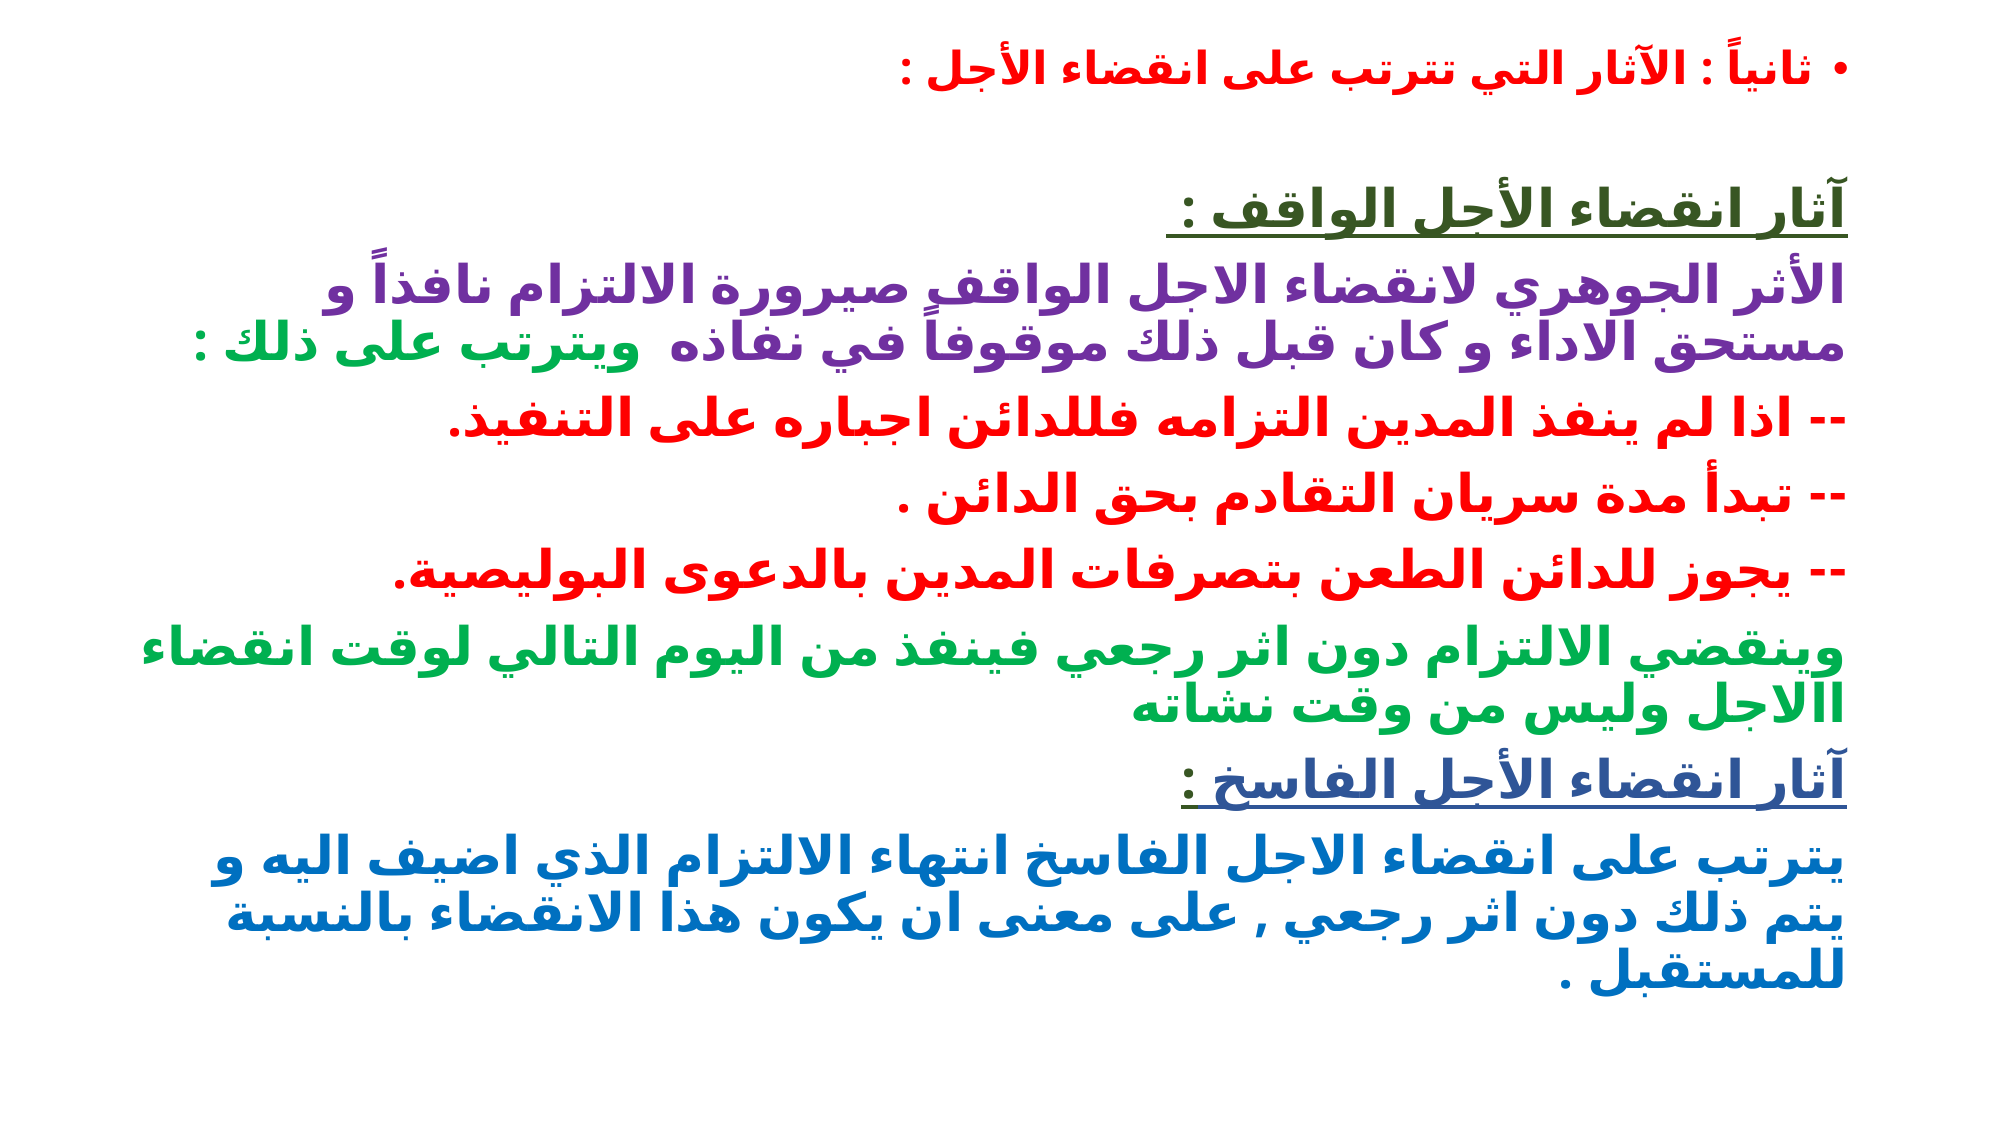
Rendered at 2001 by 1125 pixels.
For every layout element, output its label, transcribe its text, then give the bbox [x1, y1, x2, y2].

list ثانياً : الآثار التي تترتب على انقضاء الأجل : آثار انقضاء الأجل الواقف : الأثر الجوهري لانقضاء الاجل الواقف صيرورة الالتزام نافذاً و مستحق الاداء و كان قبل ذلك موقوفاً في نفاذه ويترتب على ذلك : -- اذا لم ينفذ المدين التزامه فللدائن اجباره على التنفيذ. -- تبدأ مدة سريان التقادم بحق الدائن . -- يجوز للدائن الطعن بتصرفات المدين بالدعوى البوليصية. وينقضي الالتزام دون اثر رجعي فينفذ من اليوم التالي لوقت انقضاء االاجل وليس من وقت نشاته آثار انقضاء الأجل الفاسخ : يترتب على انقضاء الاجل الفاسخ انتهاء الالتزام الذي اضيف اليه و يتم ذلك دون اثر رجعي , على معنى ان يكون هذا الانقضاء بالنسبة للمستقبل . [103, 38, 1863, 1014]
